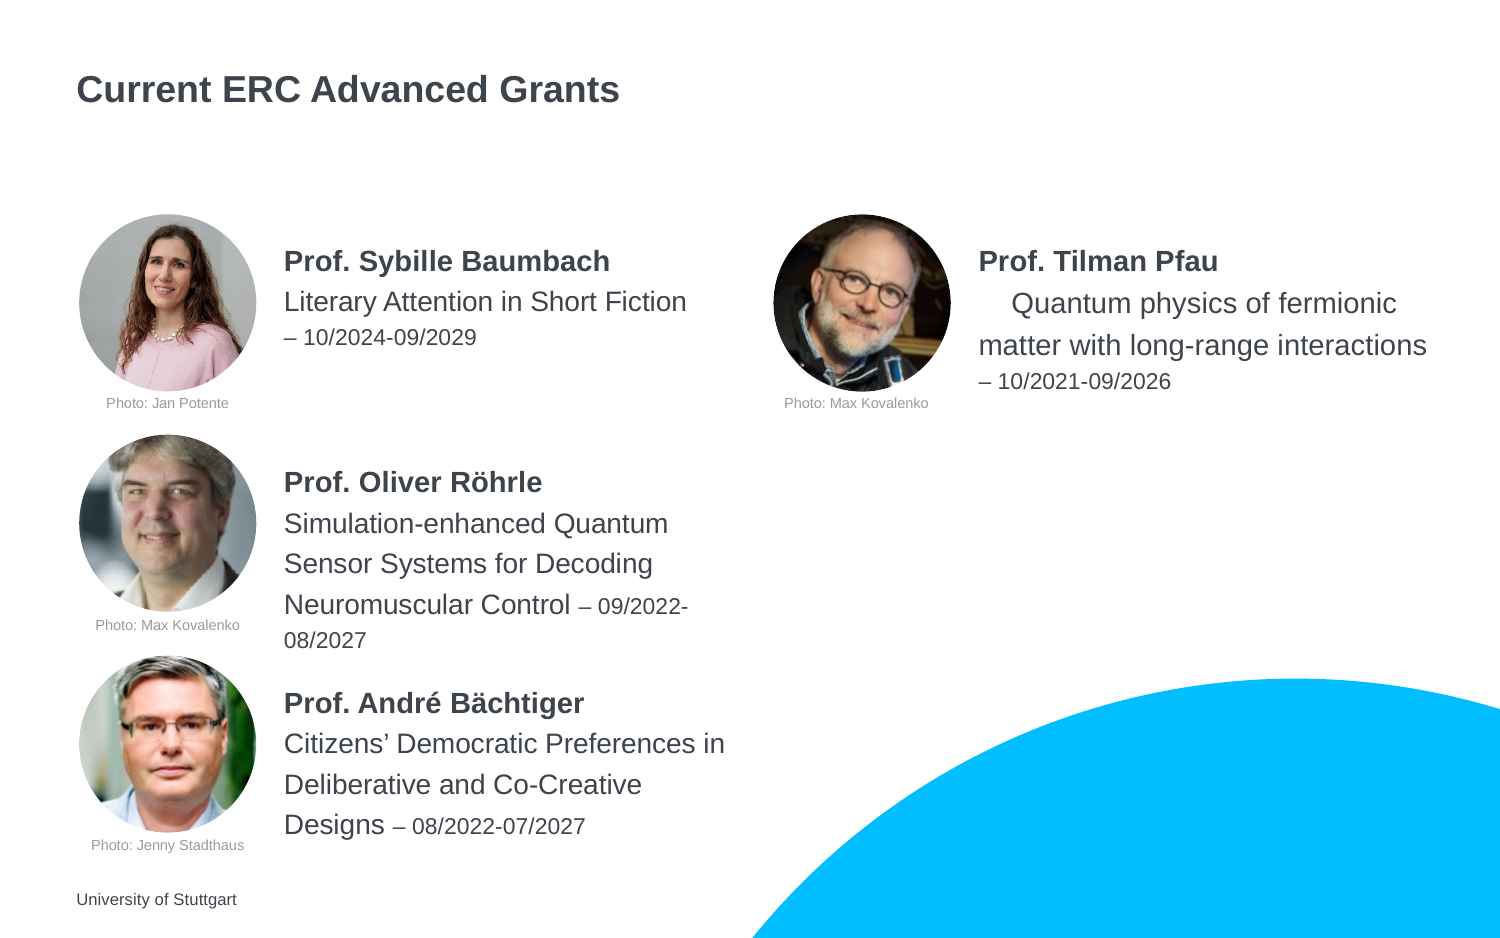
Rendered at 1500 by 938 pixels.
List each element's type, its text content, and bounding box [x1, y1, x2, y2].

footer University of Stuttgart [76, 888, 1072, 910]
text_box Photo: Max Kovalenko [84, 615, 251, 637]
text_box Photo: Jenny Stadthaus [84, 836, 251, 857]
picture [79, 214, 257, 392]
list Prof. Sybille Baumbach Literary Attention in Short Fiction – 10/2024-09/2029 [284, 235, 727, 370]
picture [79, 655, 257, 833]
picture [79, 434, 257, 612]
text_box Photo: Jan Potente [84, 393, 251, 414]
title Current ERC Advanced Grants [76, 64, 1421, 111]
list Prof. Tilman Pfau Quantum physics of fermionic matter with long-range interactions – 10/2021-09/2026 [978, 235, 1442, 370]
list Prof. André Bächtiger Citizens’ Democratic Preferences in Deliberative and Co-Creative Designs – 08/2022-07/2027 [284, 676, 727, 812]
text_box Photo: Max Kovalenko [773, 393, 940, 414]
list Prof. Oliver Röhrle Simulation-enhanced Quantum Sensor Systems for Decoding Neuromuscular Control – 09/2022-08/2027 [284, 456, 727, 591]
text_box [750, 677, 1500, 938]
picture [773, 214, 951, 392]
